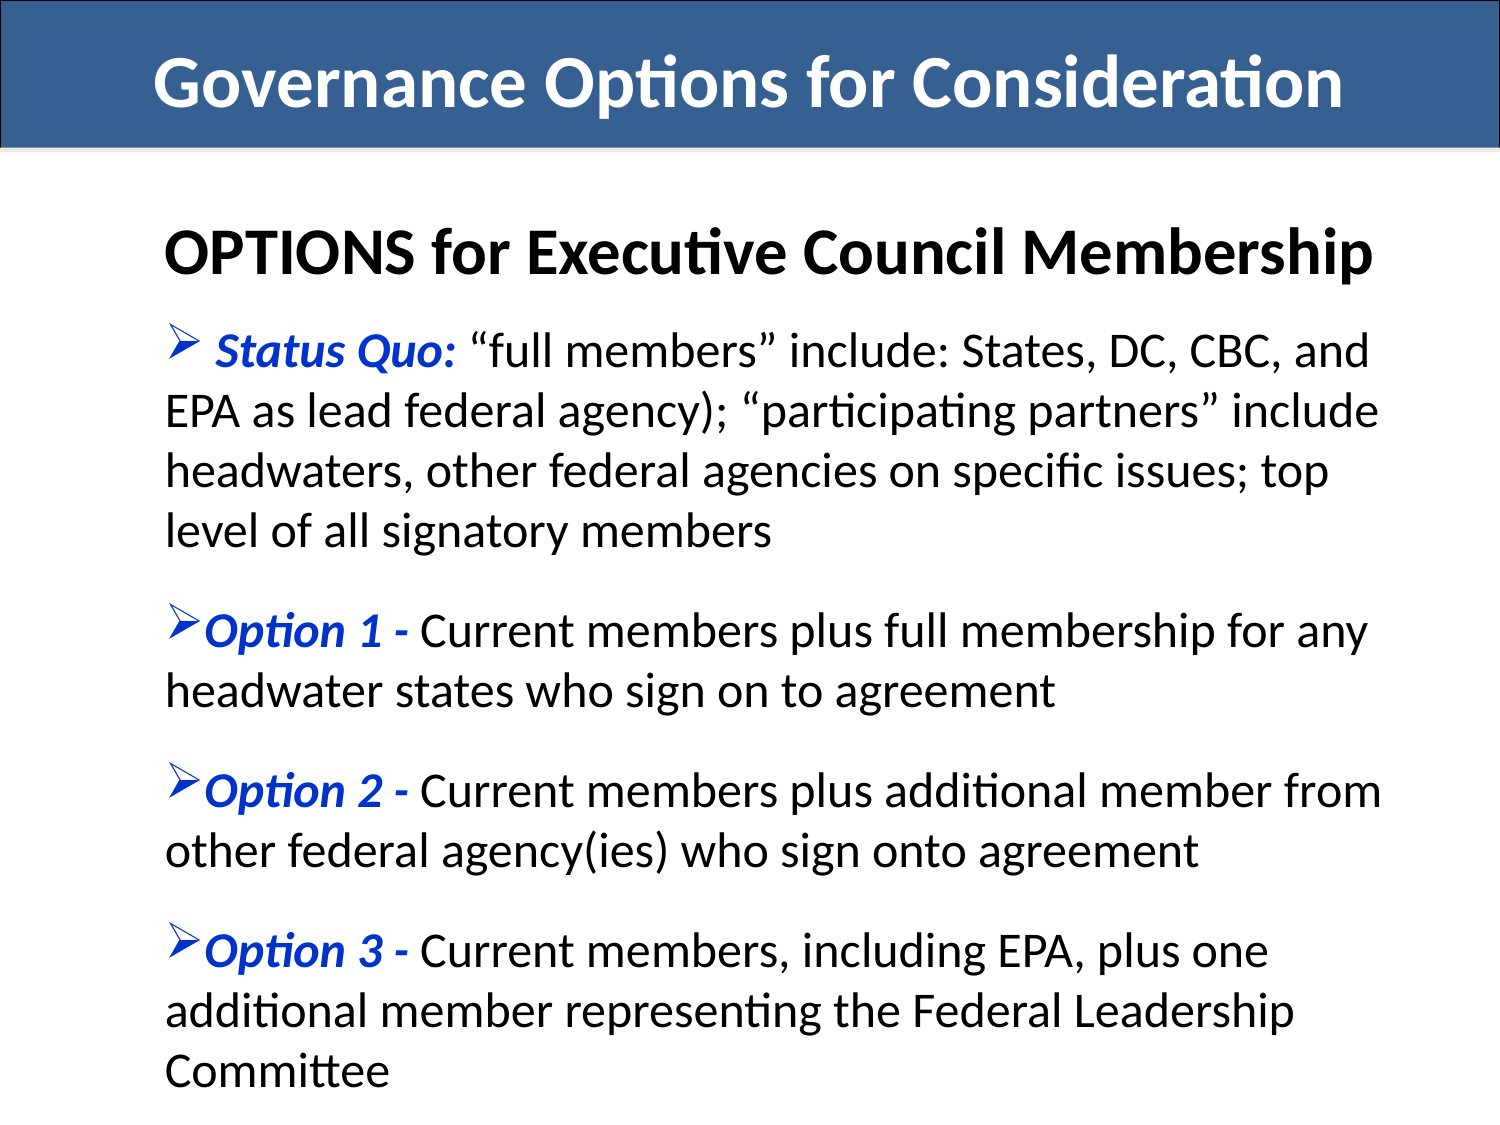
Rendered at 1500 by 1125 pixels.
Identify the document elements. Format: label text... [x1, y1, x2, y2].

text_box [0, 0, 1500, 151]
text_box OPTIONS for Executive Council Membership Status Quo: “full members” include: States, DC, CBC, and EPA as lead federal agency); “participating partners” include headwaters, other federal agencies on specific issues; top level of all signatory members Option 1 - Current members plus full membership for any headwater states who sign on to agreement Option 2 - Current members plus additional member from other federal agency(ies) who sign onto agreement Option 3 - Current members, including EPA, plus one additional member representing the Federal Leadership Committee [150, 200, 1400, 1000]
